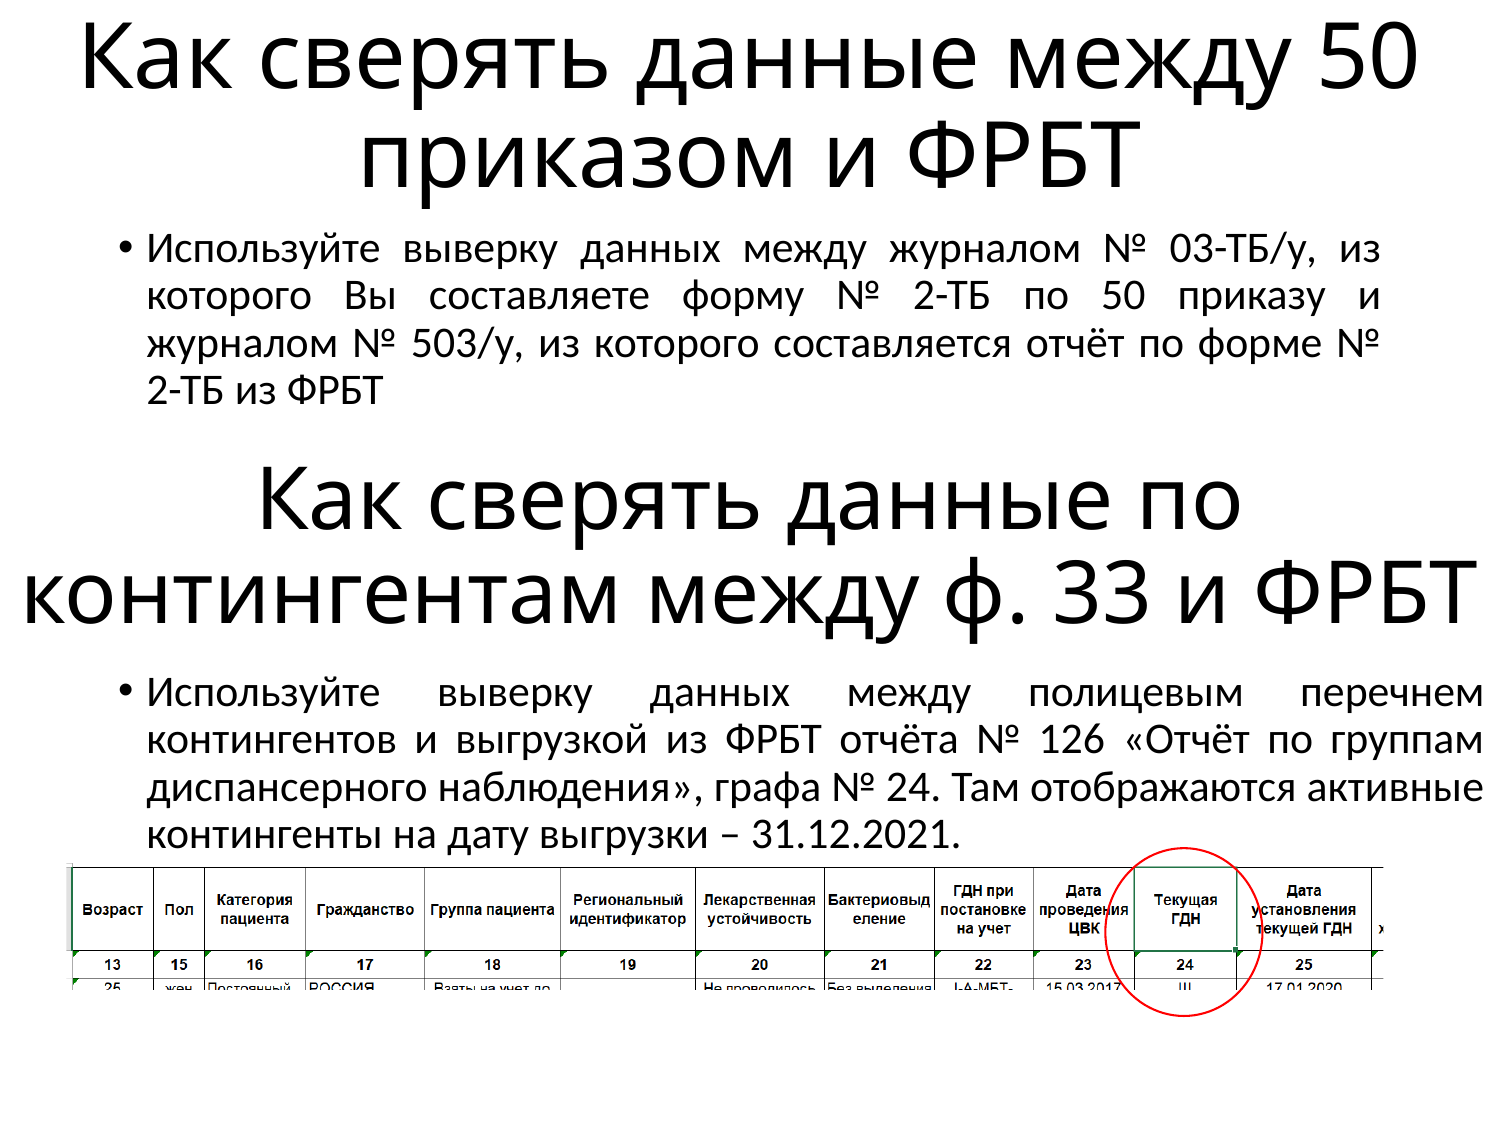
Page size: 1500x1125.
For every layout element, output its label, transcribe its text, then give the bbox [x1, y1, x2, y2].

text_box Используйте выверку данных между полицевым перечнем контингентов и выгрузкой из ФРБТ отчёта № 126 «Отчёт по группам диспансерного наблюдения», графа № 24. Там отображаются активные контингенты на дату выгрузки – 31.12.2021. [103, 661, 1500, 884]
text_box [1125, 990, 1243, 1018]
text_box Как сверять данные по контингентам между ф. 33 и ФРБТ [0, 439, 1500, 657]
text_box [1137, 847, 1231, 863]
title Как сверять данные между 50 приказом и ФРБТ [0, 0, 1500, 218]
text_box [66, 863, 1384, 990]
list Используйте выверку данных между журналом № 03-ТБ/у, из которого Вы составляете форму № 2-ТБ по 50 приказу и журналом № 503/у, из которого составляется отчёт по форме № 2-ТБ из ФРБТ [103, 217, 1397, 439]
